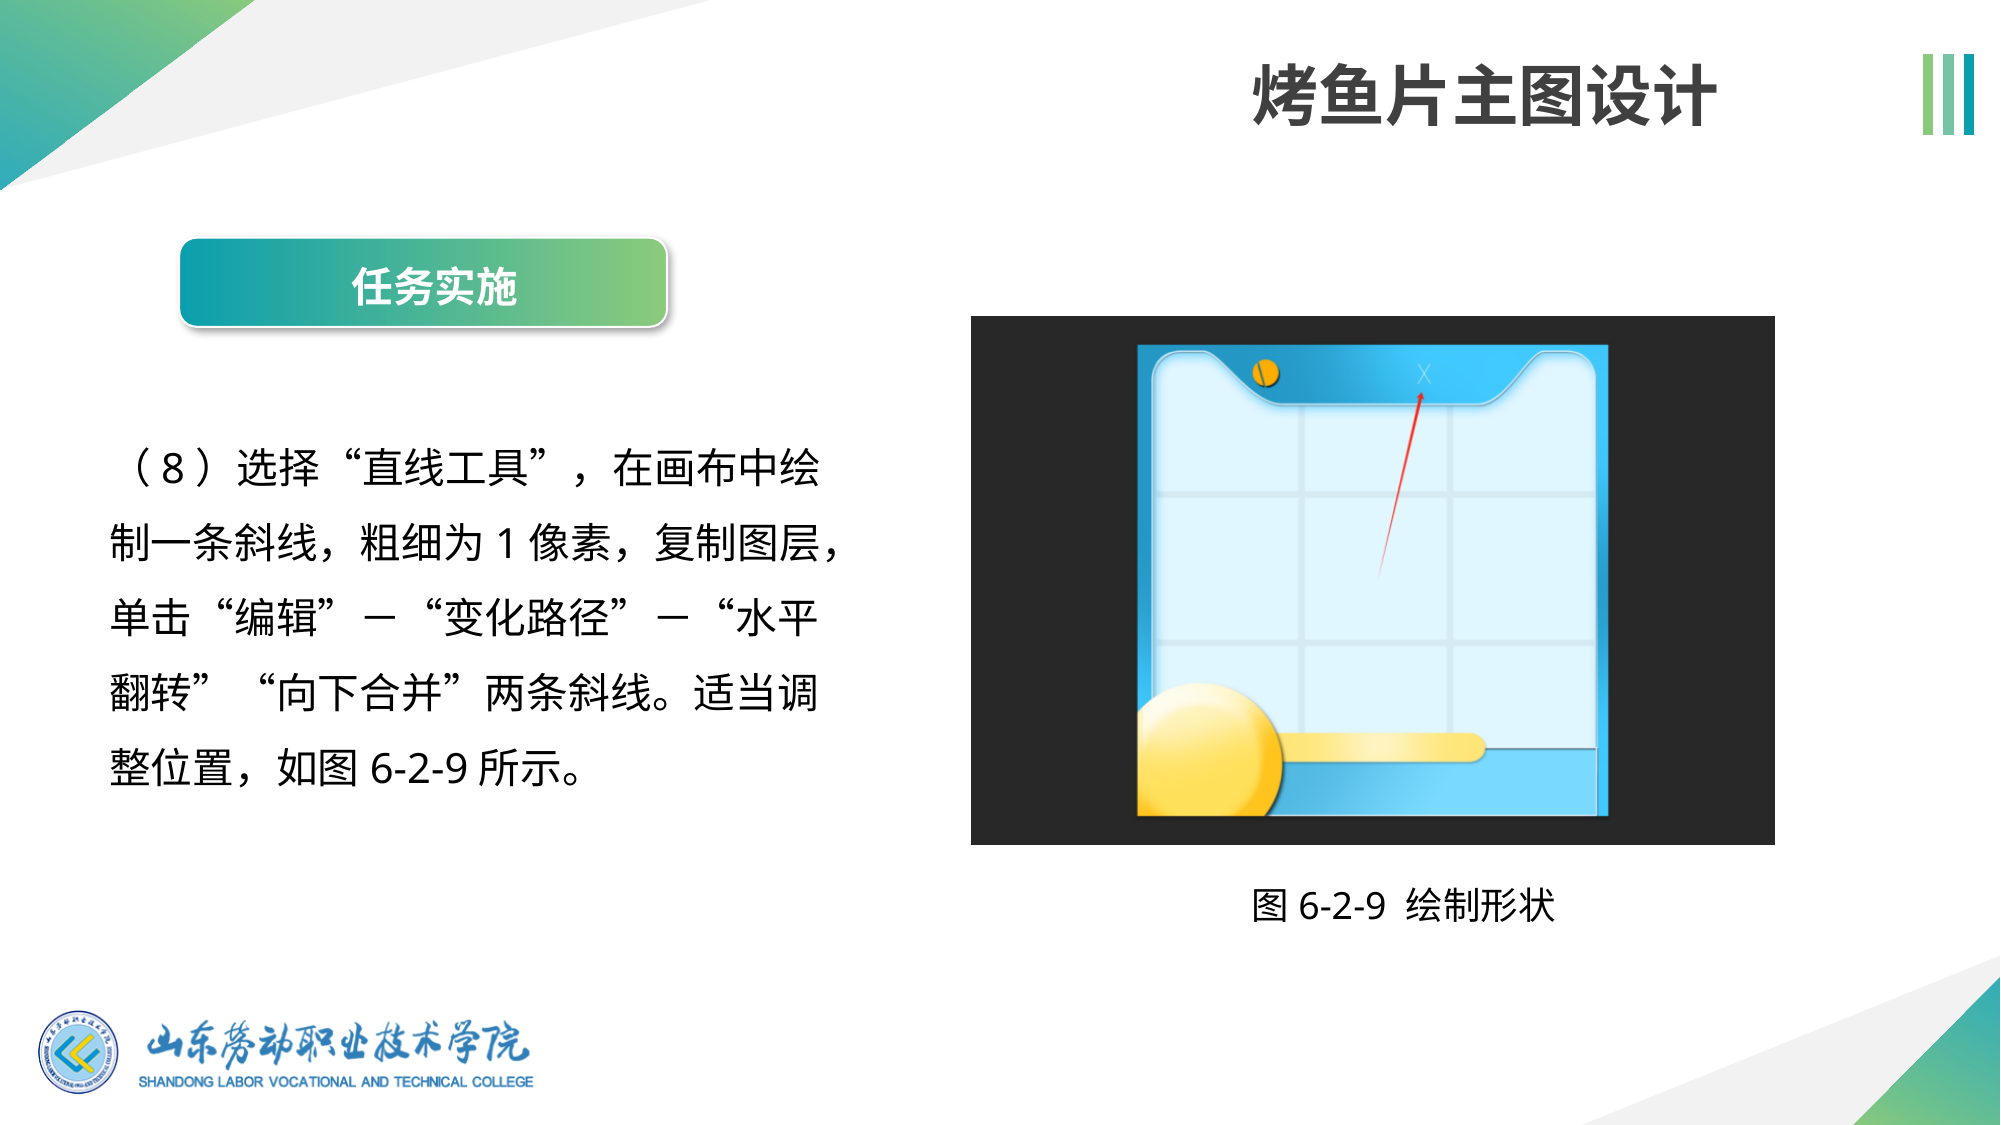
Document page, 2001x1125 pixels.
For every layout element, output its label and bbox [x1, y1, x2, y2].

picture [971, 316, 1775, 845]
text_box [179, 237, 677, 327]
text_box [1928, 54, 1969, 136]
picture [38, 1010, 550, 1094]
text_box [0, 0, 2000, 1125]
